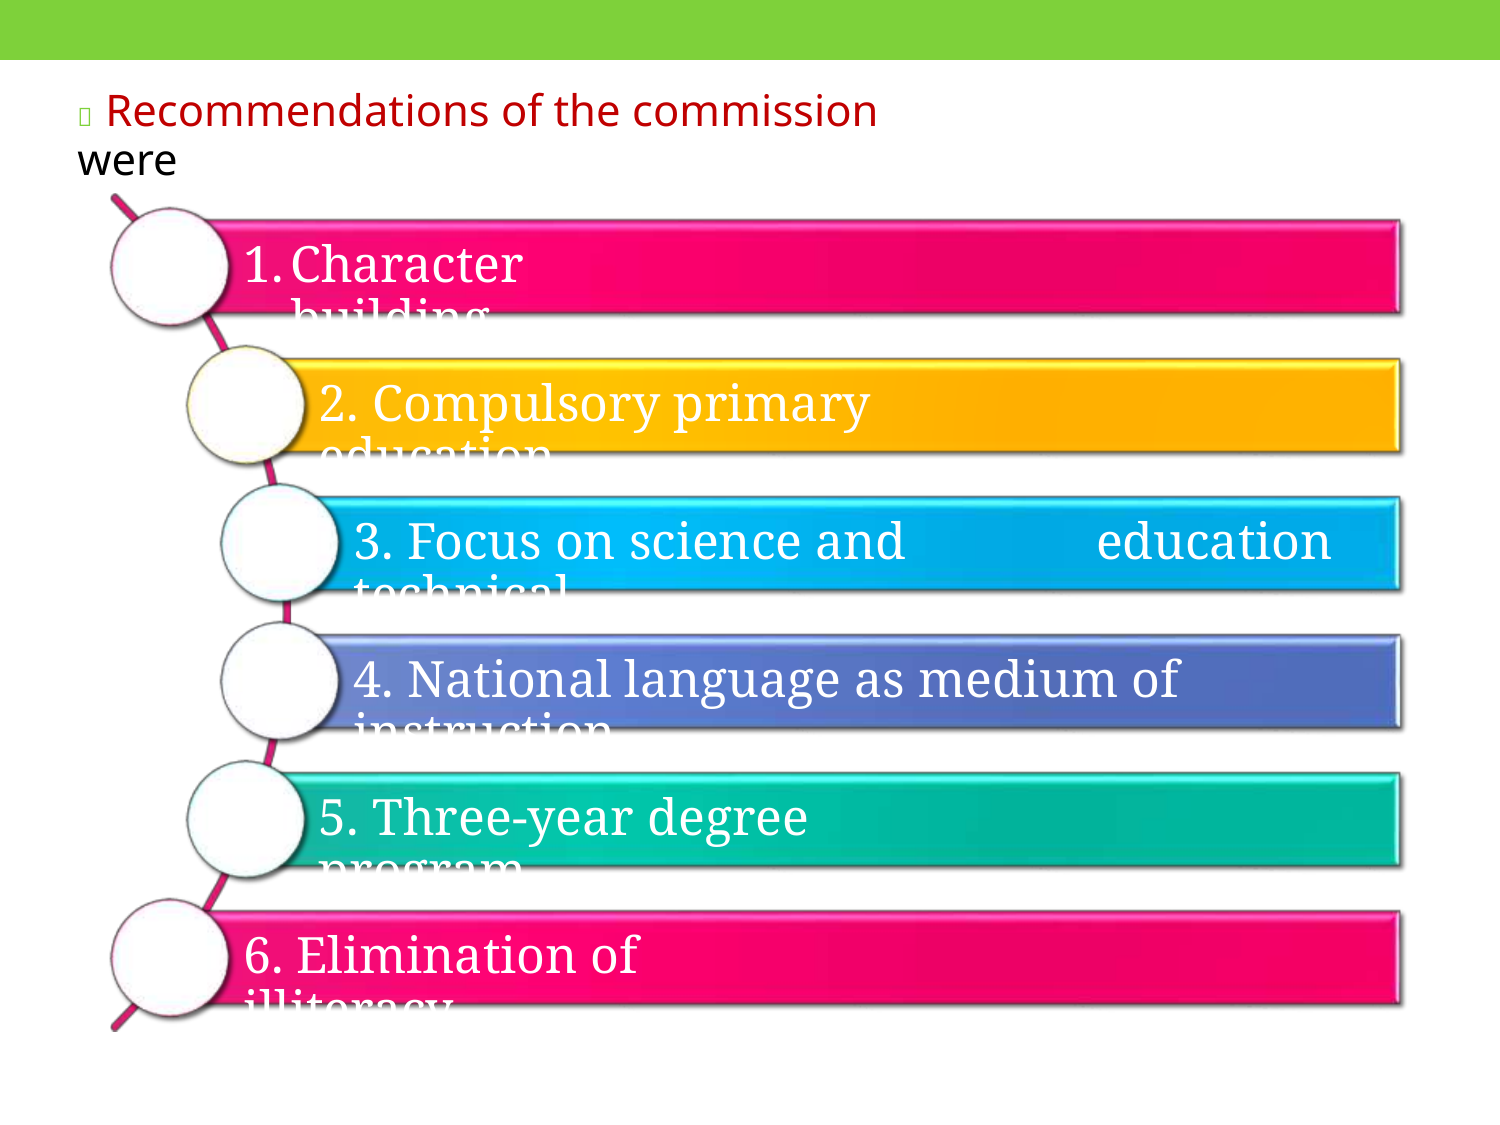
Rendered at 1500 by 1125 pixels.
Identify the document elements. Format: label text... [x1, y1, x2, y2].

text_box [183, 757, 315, 888]
text_box [183, 342, 315, 474]
text_box [107, 204, 239, 336]
text_box [349, 493, 1410, 608]
text_box [349, 631, 1427, 746]
text_box [110, 331, 292, 907]
text_box [0, 0, 1500, 60]
text_box [239, 907, 1410, 1022]
text_box [217, 480, 349, 612]
text_box Character building. [288, 239, 727, 294]
text_box 6. Elimination of illiteracy. [241, 930, 844, 985]
text_box education. [1094, 515, 1338, 570]
text_box [315, 355, 1410, 470]
text_box 1. [241, 239, 288, 294]
text_box 5. Three-year degree program. [316, 792, 999, 847]
text_box [110, 1022, 292, 1032]
text_box [239, 216, 1410, 331]
text_box 2. Compulsory primary education. [316, 377, 1085, 432]
text_box [217, 618, 349, 750]
text_box 3. Focus on science and technical [351, 515, 1094, 570]
text_box [110, 193, 292, 216]
text_box [315, 769, 1410, 884]
text_box 4. National language as medium of instruction. [351, 653, 1399, 709]
text_box  Recommendations of the commission were [75, 92, 982, 147]
text_box [107, 895, 239, 1027]
